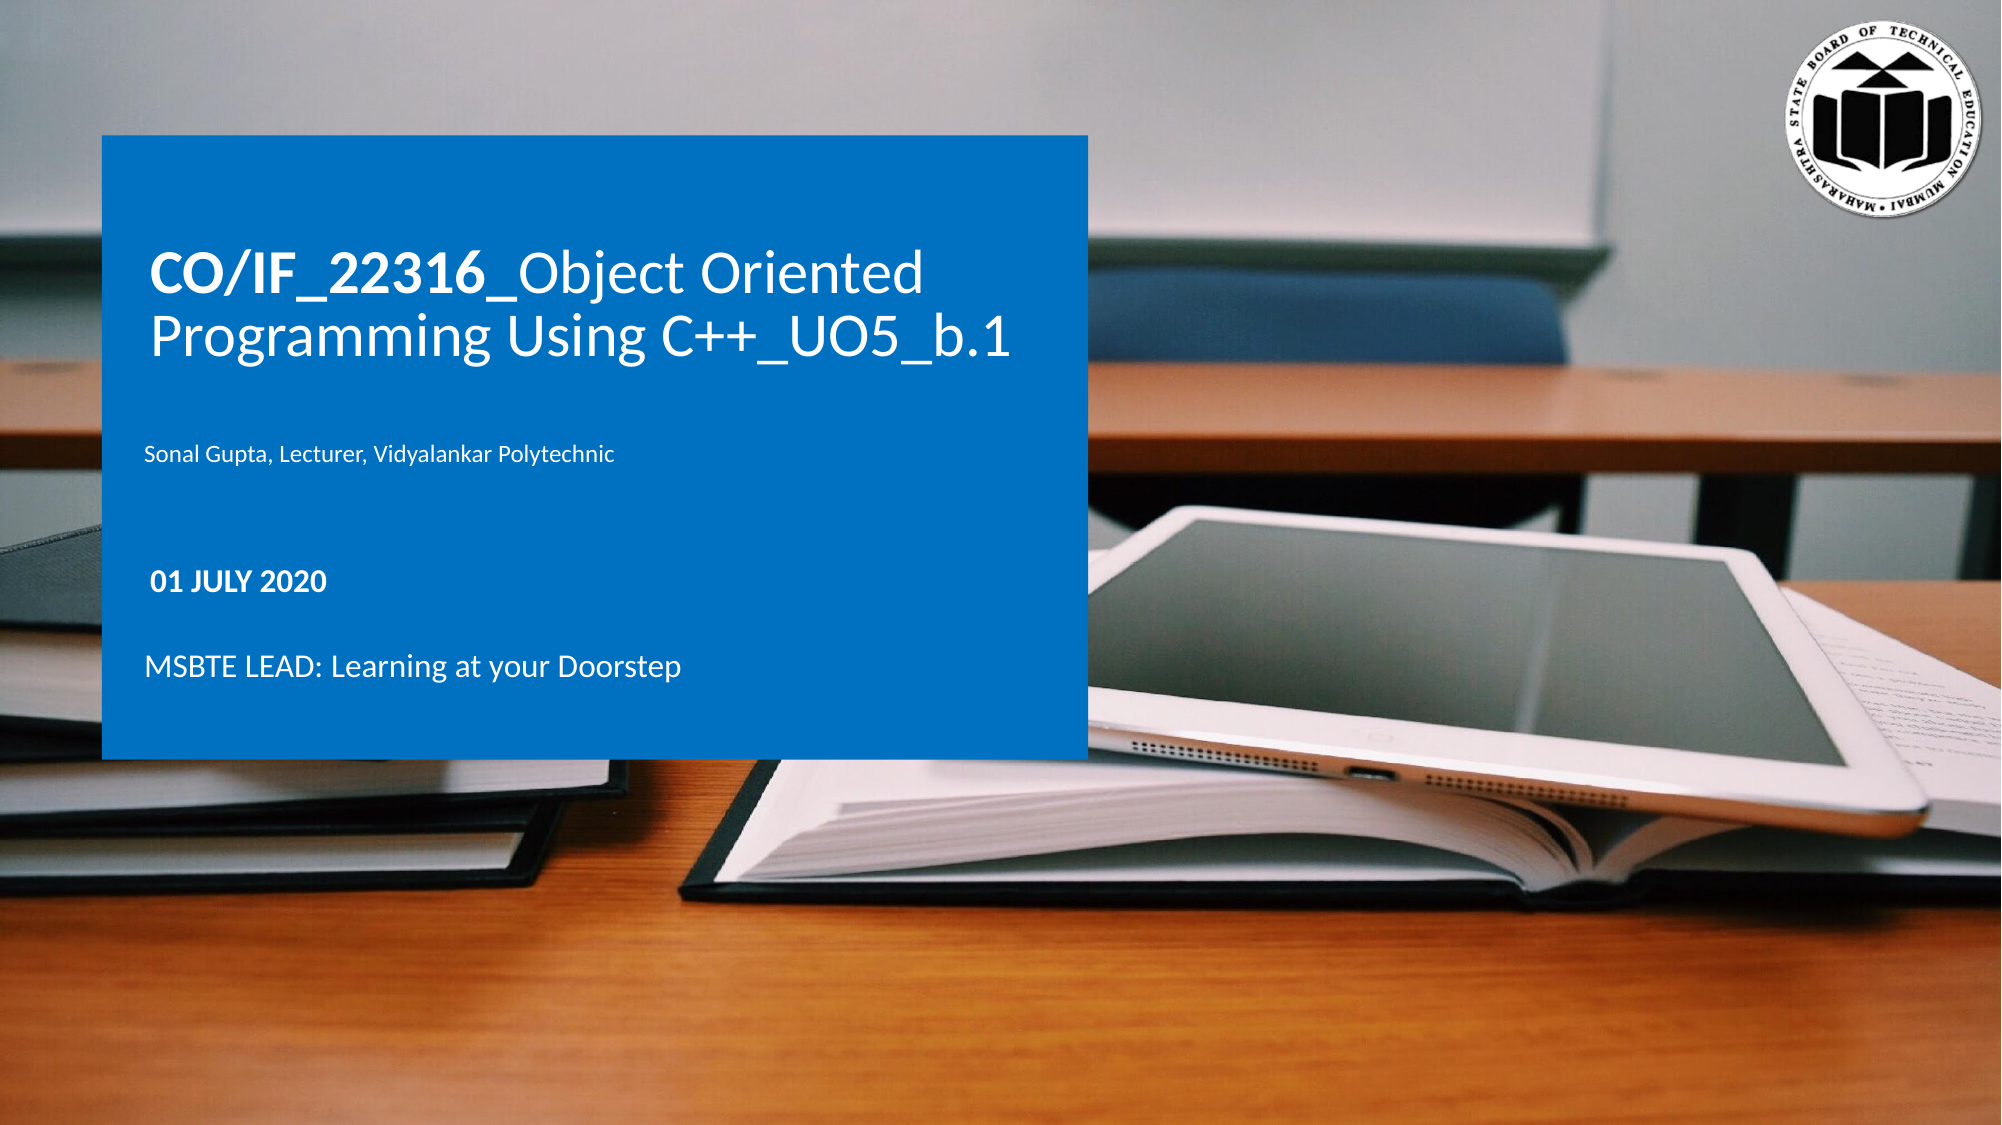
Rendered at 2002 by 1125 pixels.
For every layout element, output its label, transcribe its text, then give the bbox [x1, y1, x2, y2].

title CO/IF_22316_Object Oriented Programming Using C++_UO5_b.1 [150, 242, 1040, 384]
text_box MSBTE LEAD: Learning at your Doorstep [129, 636, 699, 693]
subtitle 01 JULY 2020 [150, 558, 1040, 785]
text_box Sonal Gupta, Lecturer, Vidyalankar Polytechnic [129, 430, 643, 476]
picture [0, 0, 2001, 1125]
